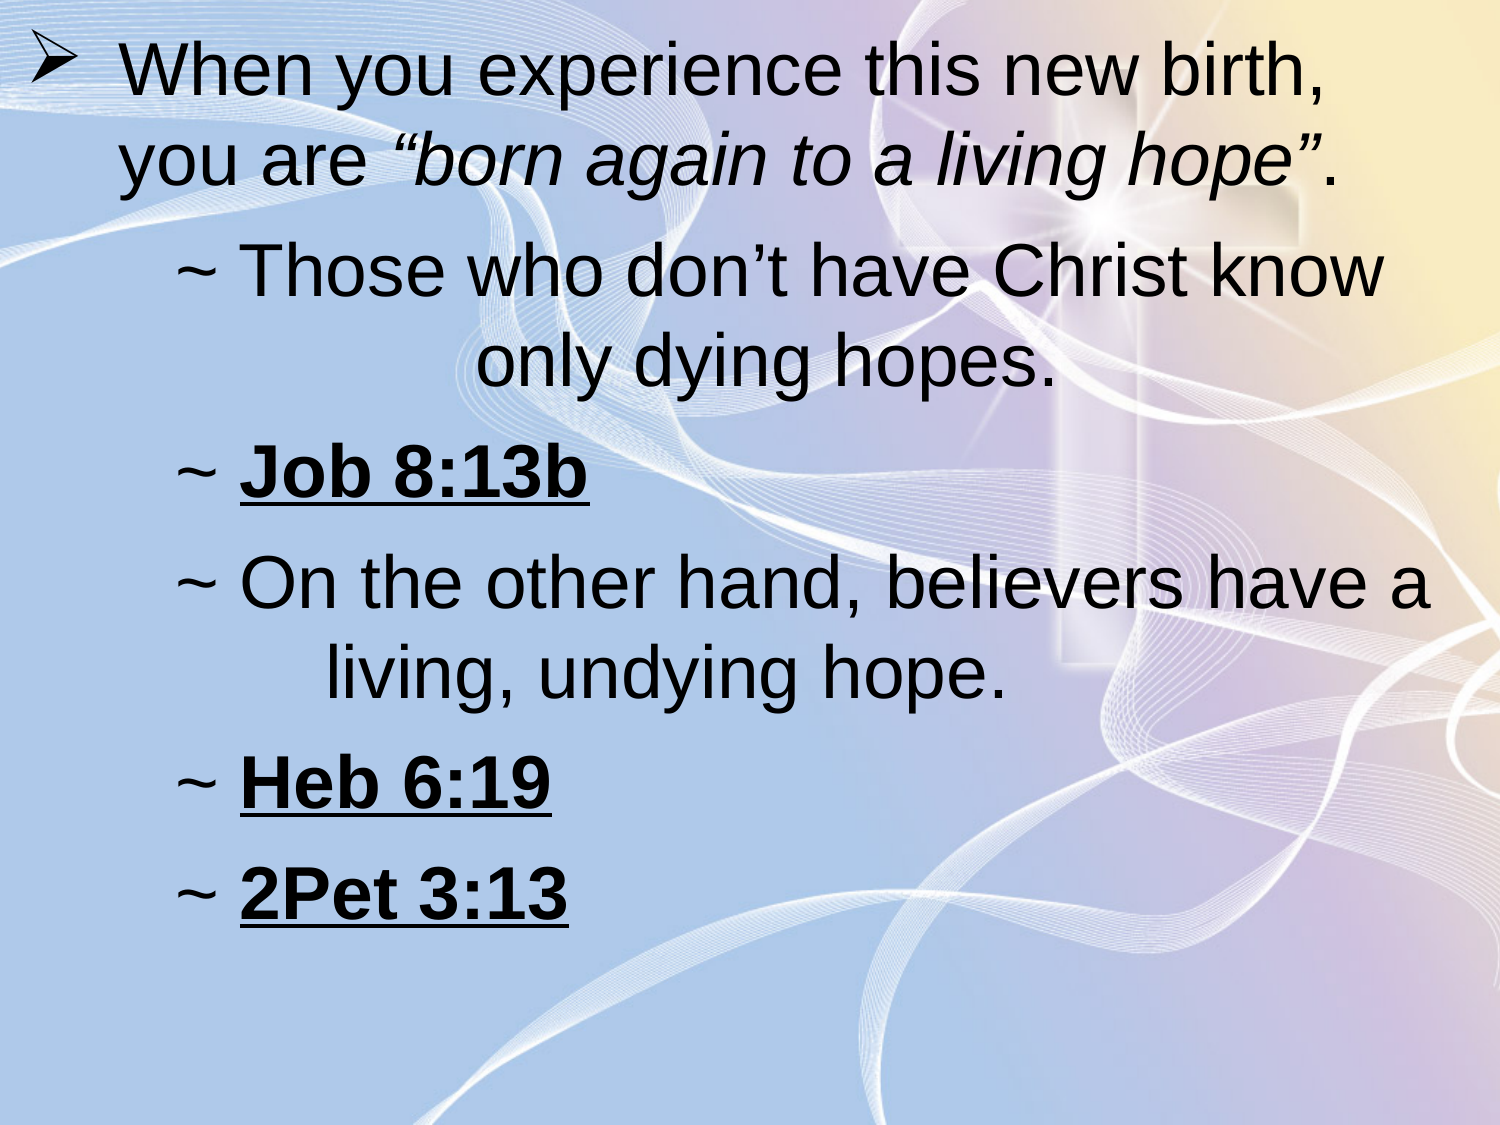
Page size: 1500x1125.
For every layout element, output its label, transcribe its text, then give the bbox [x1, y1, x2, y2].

picture [0, 0, 1500, 1125]
subtitle When you experience this new birth, you are “born again to a living hope”. ~ Those who don’t have Christ know only dying hopes. ~ Job 8:13b ~ On the other hand, believers have a living, undying hope. ~ Heb 6:19 ~ 2Pet 3:13 [10, 13, 1484, 1109]
